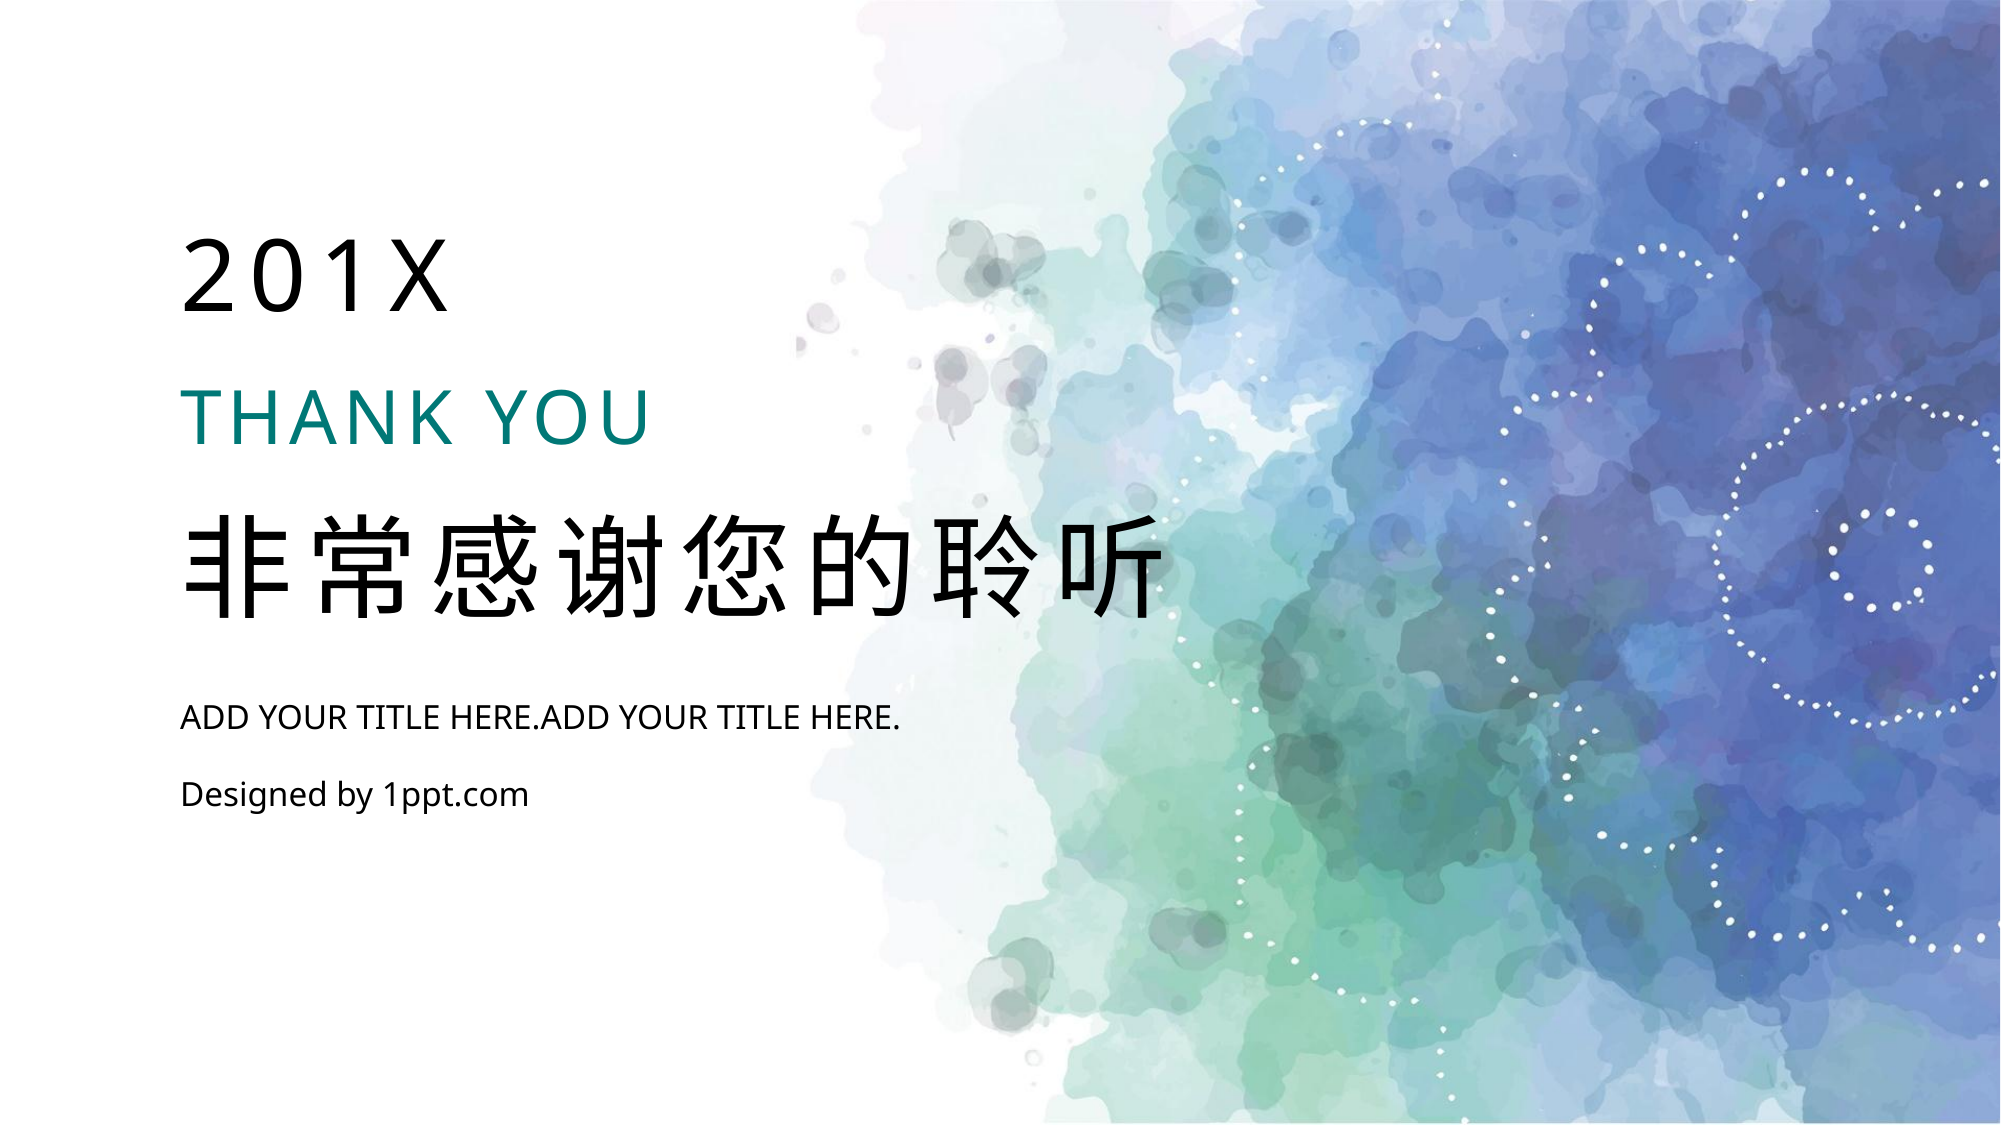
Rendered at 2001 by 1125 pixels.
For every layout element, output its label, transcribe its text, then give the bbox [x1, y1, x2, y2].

text_box ADD YOUR TITLE HERE.ADD YOUR TITLE HERE. [165, 689, 1178, 744]
text_box 201X [165, 204, 559, 339]
text_box 非常感谢您的聆听 [165, 489, 1204, 639]
text_box THANK YOU [165, 361, 945, 467]
text_box Designed by 1ppt.com [165, 766, 730, 821]
picture [0, 0, 2001, 1125]
